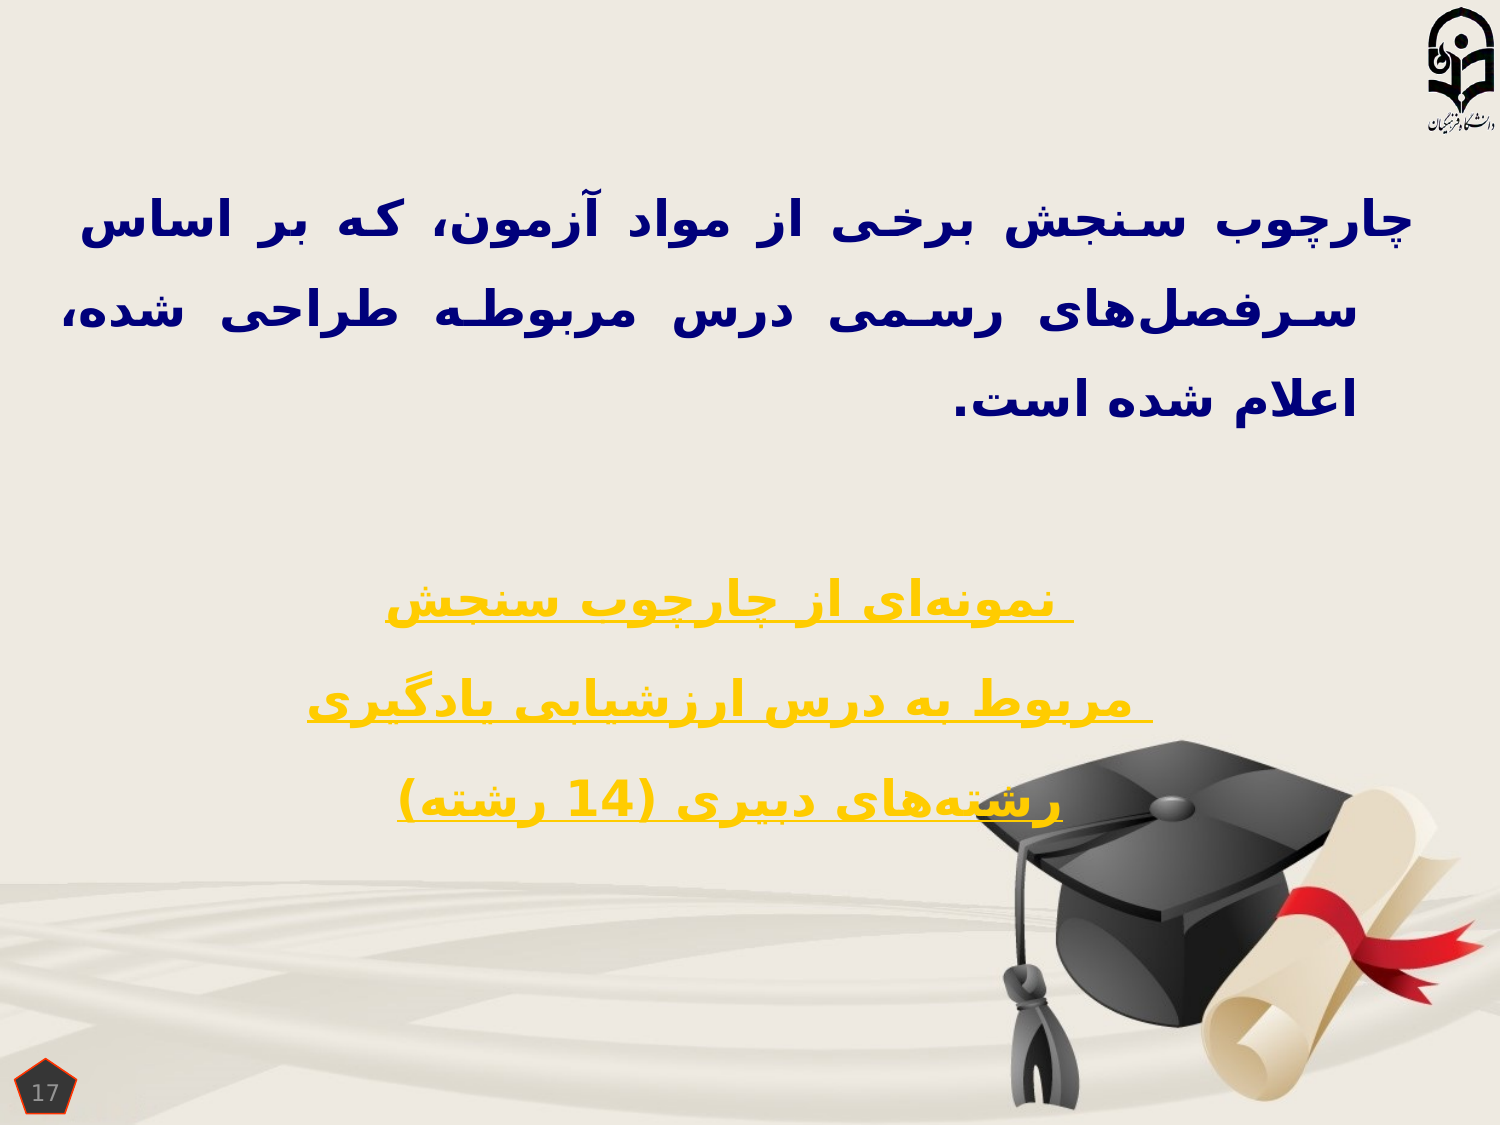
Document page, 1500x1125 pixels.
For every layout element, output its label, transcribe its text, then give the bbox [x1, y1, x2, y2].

text_box چارچوب سنجش برخی از مواد آزمون، که بر اساس سرفصل‌های رسمی درس مربوطه طراحی شده، اعلام شده است. نمونه‌ای از چارچوب سنجش مربوط به درس ارزشیابی یادگیری رشته‌های دبیری (14 رشته) [29, 149, 1431, 835]
picture [0, 0, 1500, 1125]
